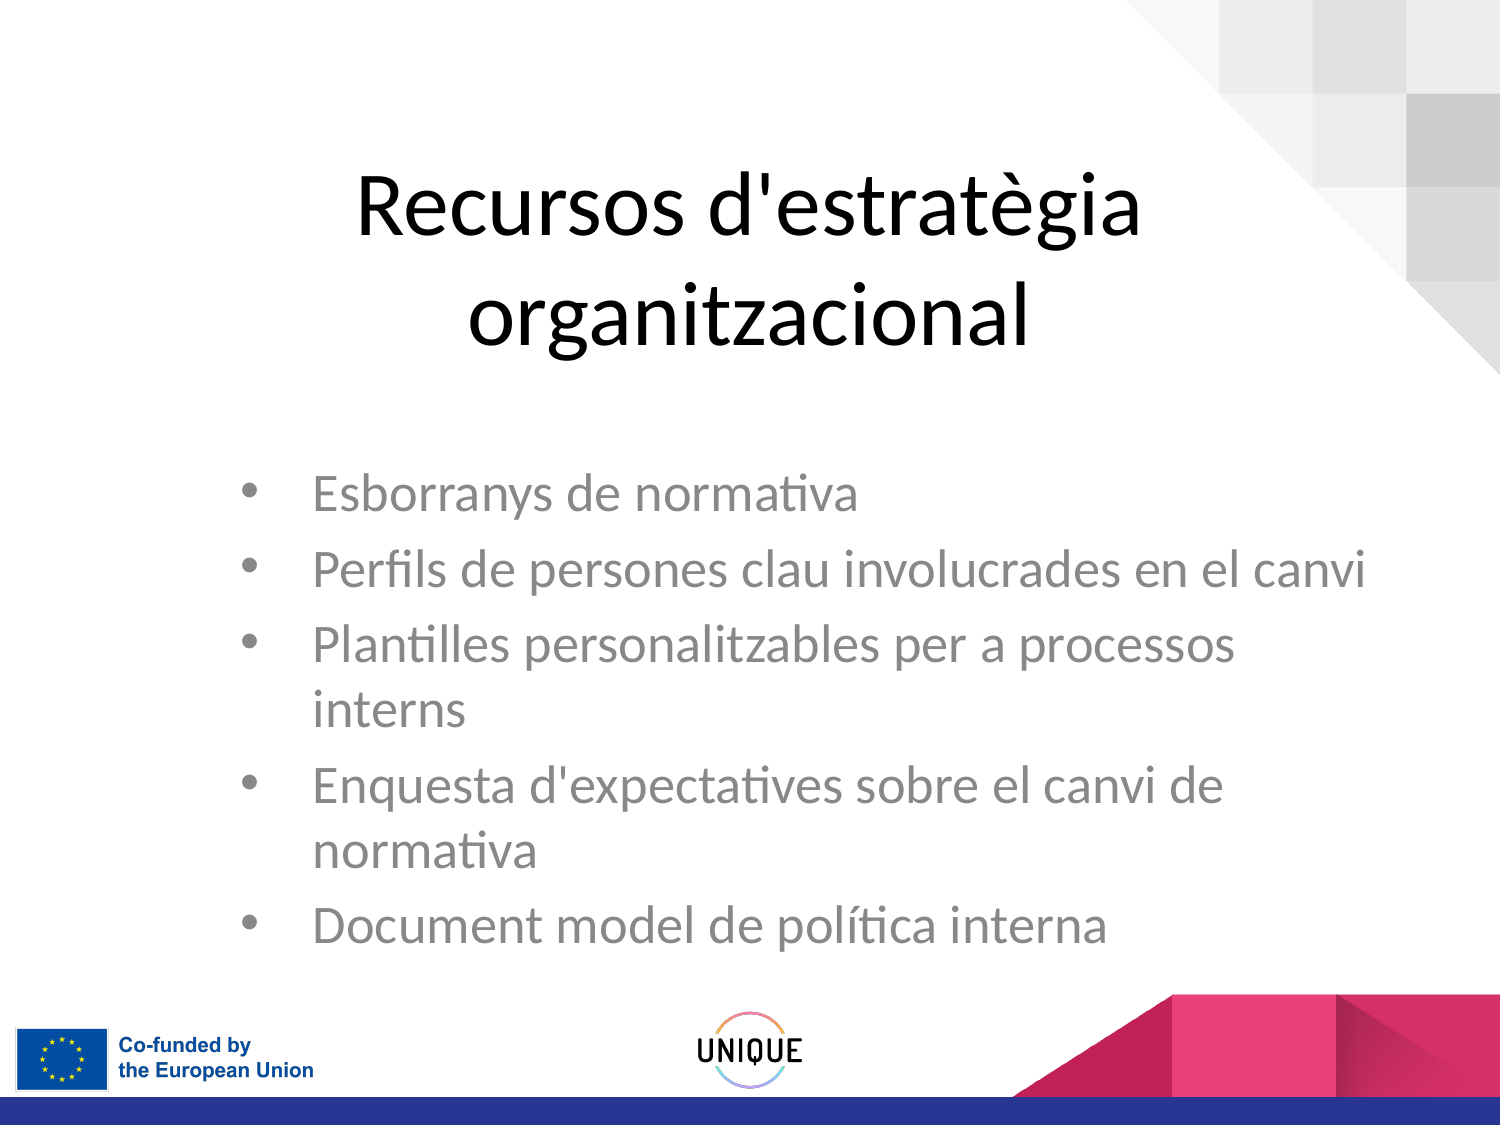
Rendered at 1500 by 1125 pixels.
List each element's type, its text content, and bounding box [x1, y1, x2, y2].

picture [1125, 0, 1500, 375]
subtitle Esborranys de normativa Perfils de persones clau involucrades en el canvi Plantilles personalitzables per a processos interns Enquesta d'expectatives sobre el canvi de normativa Document model de política interna [225, 450, 1388, 971]
title Recursos d'estratègia organitzacional [112, 132, 1388, 375]
picture [0, 993, 1500, 1125]
